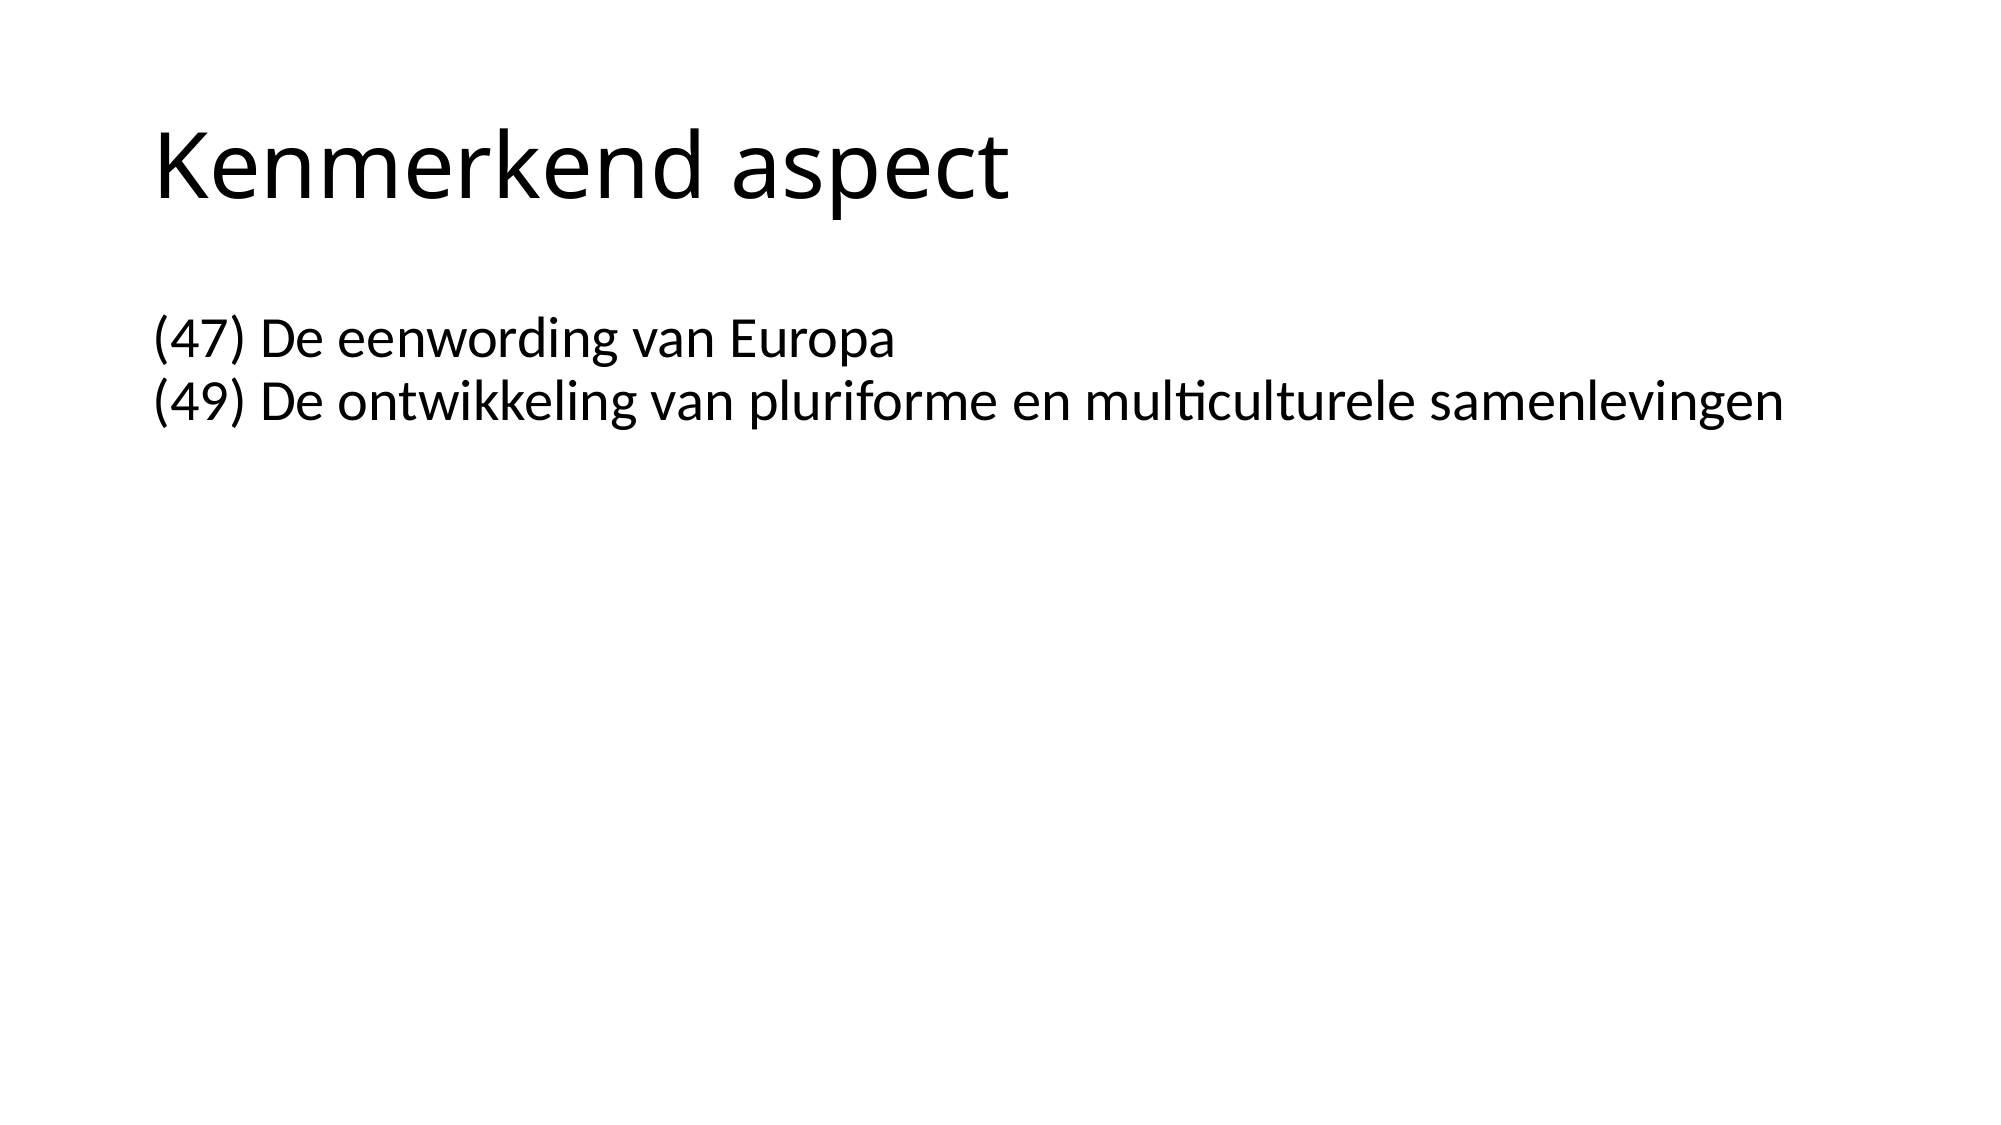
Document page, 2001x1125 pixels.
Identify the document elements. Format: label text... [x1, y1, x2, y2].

title Kenmerkend aspect [137, 59, 1863, 278]
list (47) De eenwording van Europa (49) De ontwikkeling van pluriforme en multiculturele samenlevingen [137, 299, 1863, 1014]
